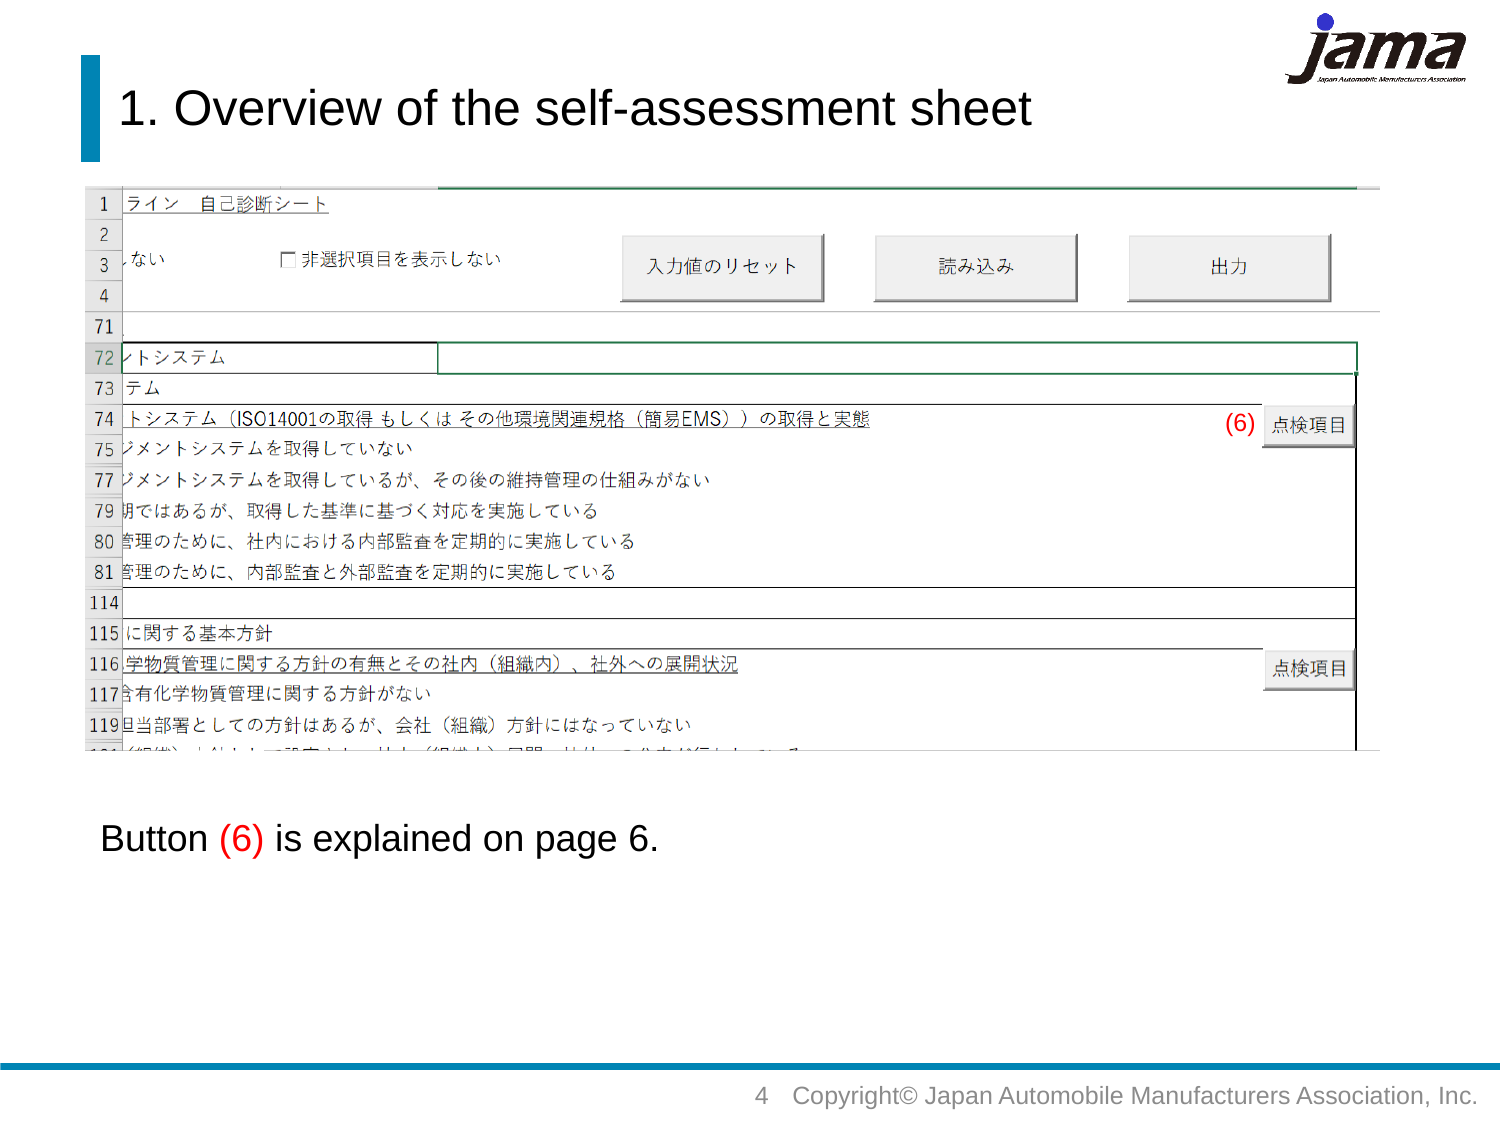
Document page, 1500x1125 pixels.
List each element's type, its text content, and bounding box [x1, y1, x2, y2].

picture [1285, 13, 1466, 84]
slide_number 4 [592, 1065, 931, 1125]
footer Copyright© Japan Automobile Manufacturers Association, Inc. [931, 1065, 1500, 1125]
title 1. Overview of the self-assessment sheet [103, 59, 1397, 159]
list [85, 186, 1380, 751]
text_box Button (6) is explained on page 6. [85, 806, 1254, 912]
